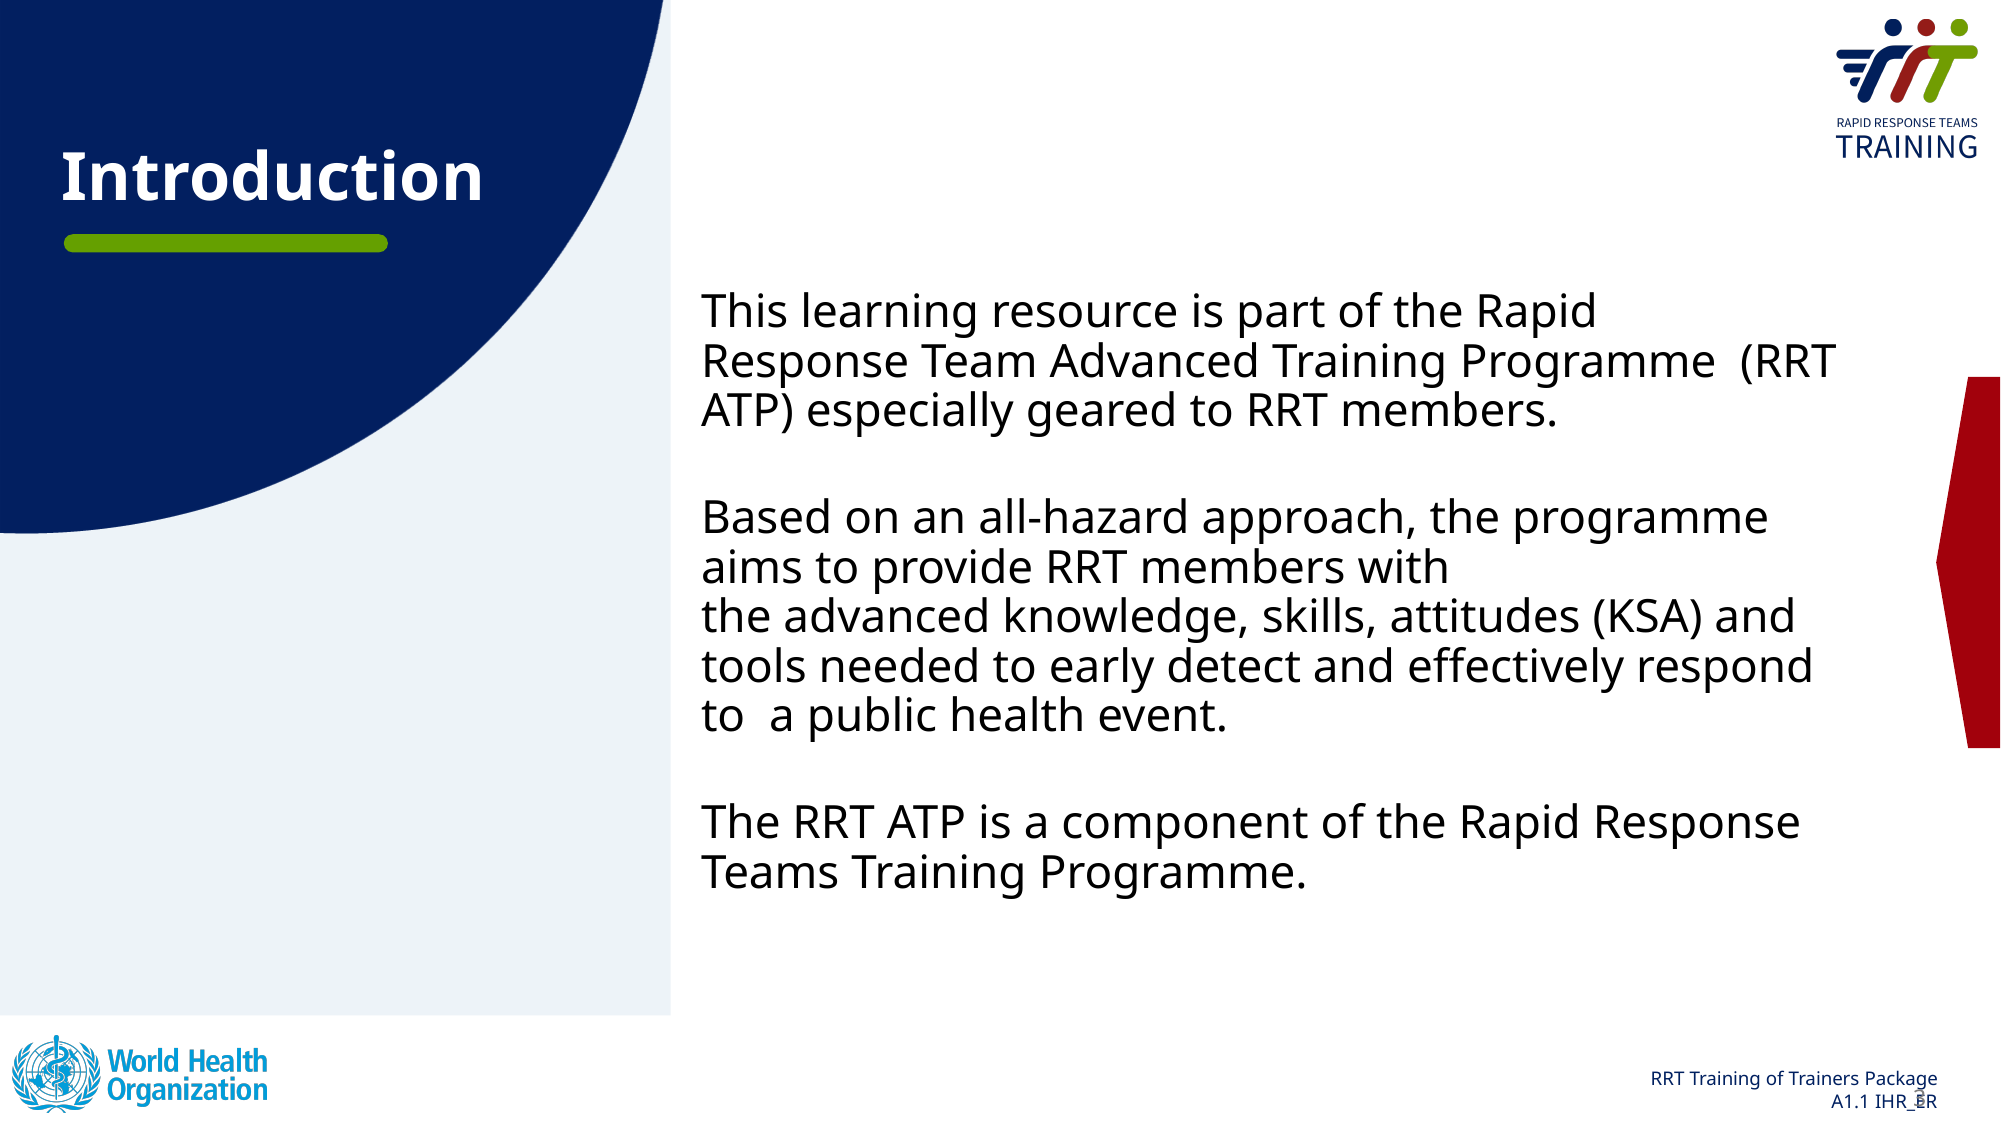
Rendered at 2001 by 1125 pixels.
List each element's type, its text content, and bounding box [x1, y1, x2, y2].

picture [1835, 19, 1978, 167]
picture [12, 1083, 48, 1113]
picture [12, 1035, 267, 1113]
picture [58, 1050, 64, 1058]
list This learning resource is part of the Rapid Response Team Advanced Training Programme (RRT ATP) especially geared to RRT members. Based on an all-hazard approach, the programme aims to provide RRT members with the advanced knowledge, skills, attitudes (KSA) and tools needed to early detect and effectively respond to a public health event. The RRT ATP is a component of the Rapid Response Teams Training Programme. [700, 273, 1877, 913]
picture [0, 0, 670, 538]
text_box [63, 234, 388, 253]
title Introduction [53, 135, 591, 246]
